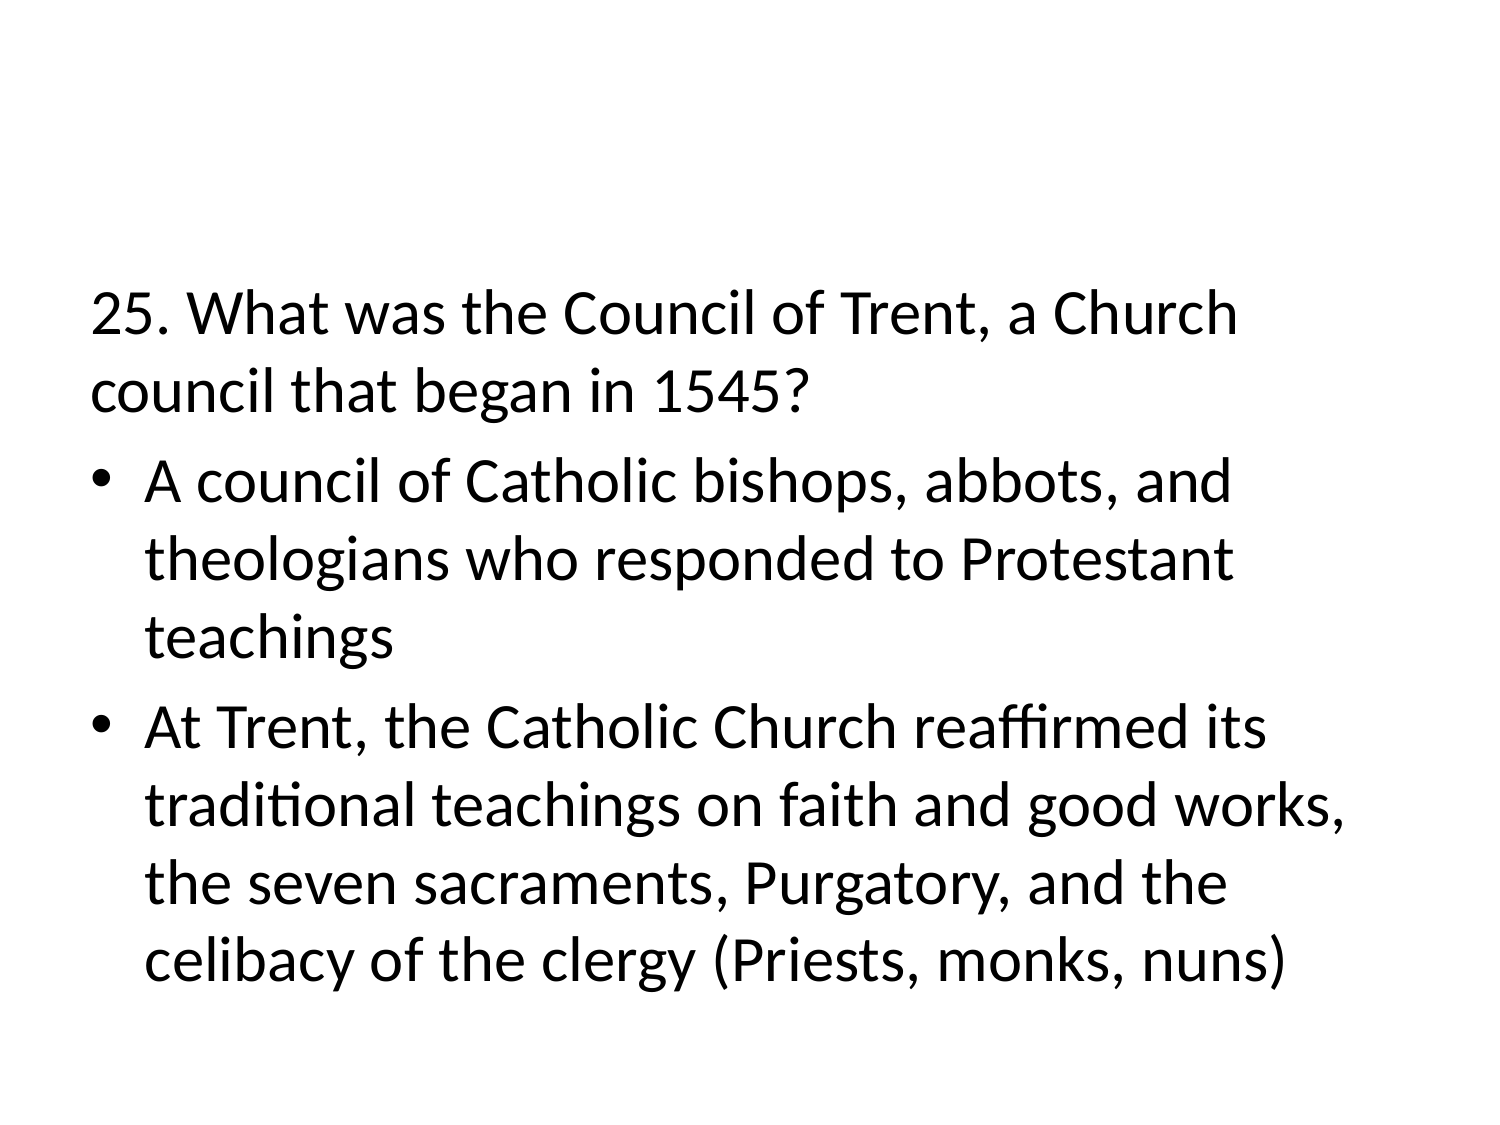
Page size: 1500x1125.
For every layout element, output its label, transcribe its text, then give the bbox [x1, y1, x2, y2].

list 25. What was the Council of Trent, a Church council that began in 1545? A council of Catholic bishops, abbots, and theologians who responded to Protestant teachings At Trent, the Catholic Church reaffirmed its traditional teachings on faith and good works, the seven sacraments, Purgatory, and the celibacy of the clergy (Priests, monks, nuns) [75, 262, 1425, 1005]
